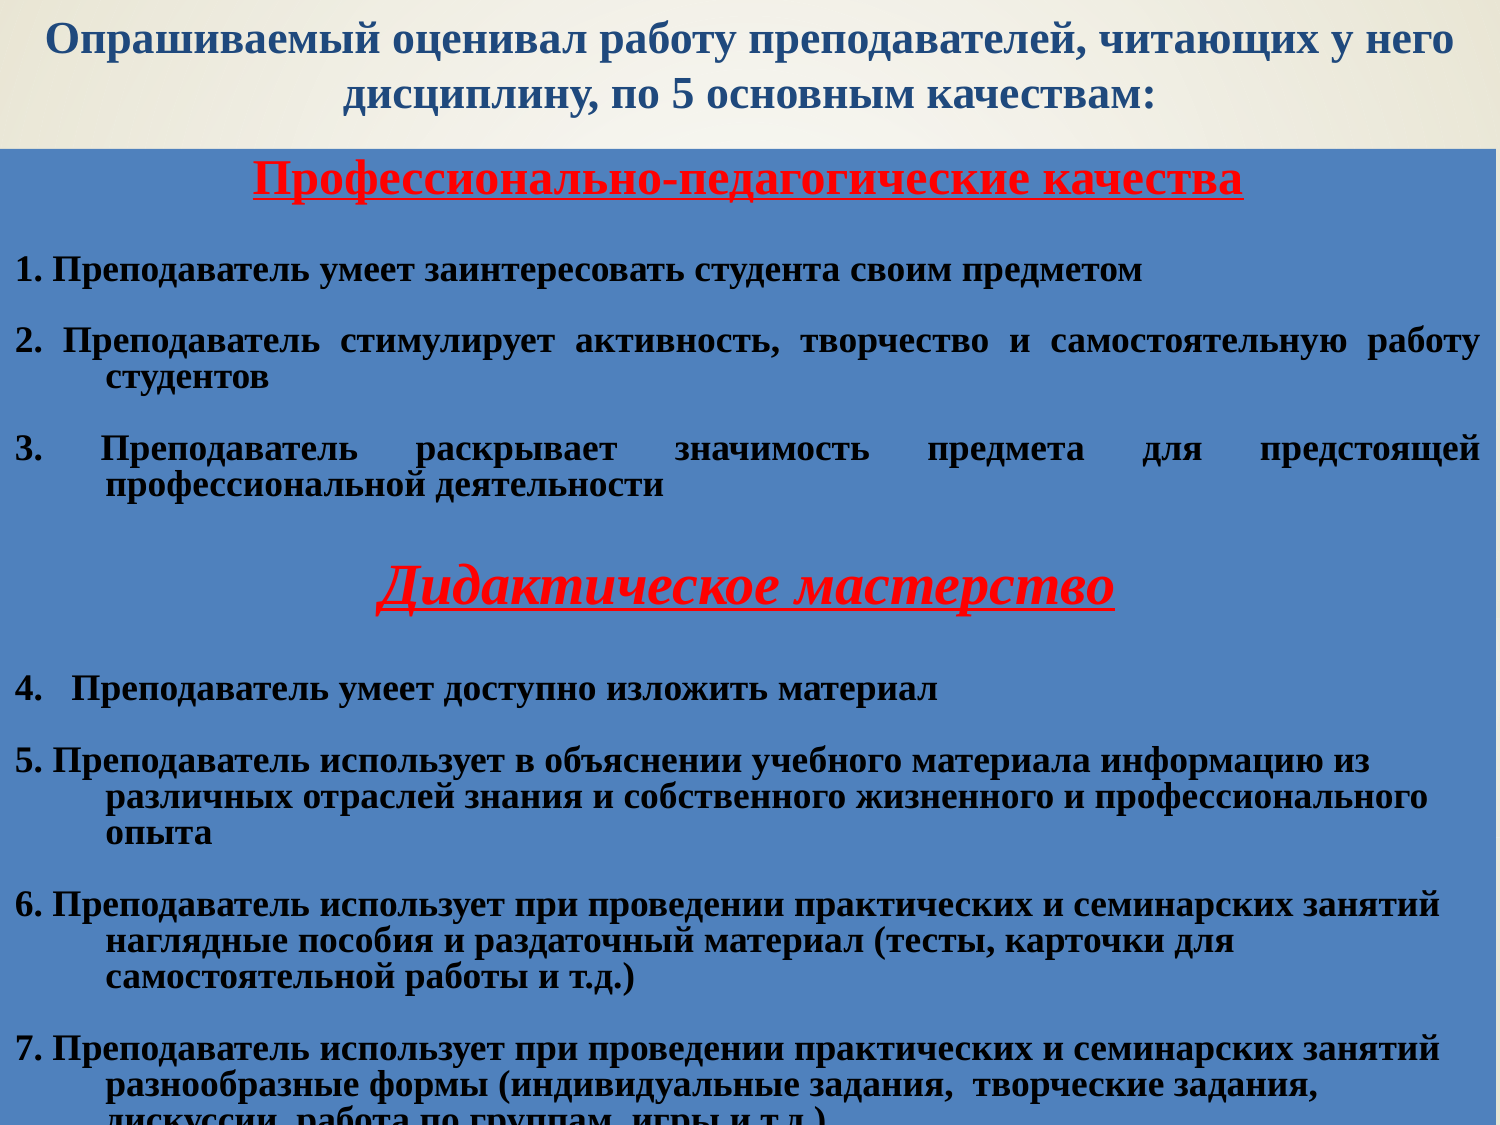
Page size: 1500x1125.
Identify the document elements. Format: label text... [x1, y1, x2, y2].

text_box Профессионально-педагогические качества 1. Преподаватель умеет заинтересовать студента своим предметом 2. Преподаватель стимулирует активность, творчество и самостоятельную работу студентов 3. Преподаватель раскрывает значимость предмета для предстоящей профессиональной деятельности Дидактическое мастерство 4. Преподаватель умеет доступно изложить материал 5. Преподаватель использует в объяснении учебного материала информацию из различных отраслей знания и собственного жизненного и профессионального опыта 6. Преподаватель использует при проведении практических и семинарских занятий наглядные пособия и раздаточный материал (тесты, карточки для самостоятельной работы и т.д.) 7. Преподаватель использует при проведении практических и семинарских занятий разнообразные формы (индивидуальные задания, творческие задания, дискуссии, работа по группам, игры и т.д.) [0, 148, 1496, 1125]
text_box Опрашиваемый оценивал работу преподавателей, читающих у него дисциплину, по 5 основным качествам: [0, 0, 1500, 125]
